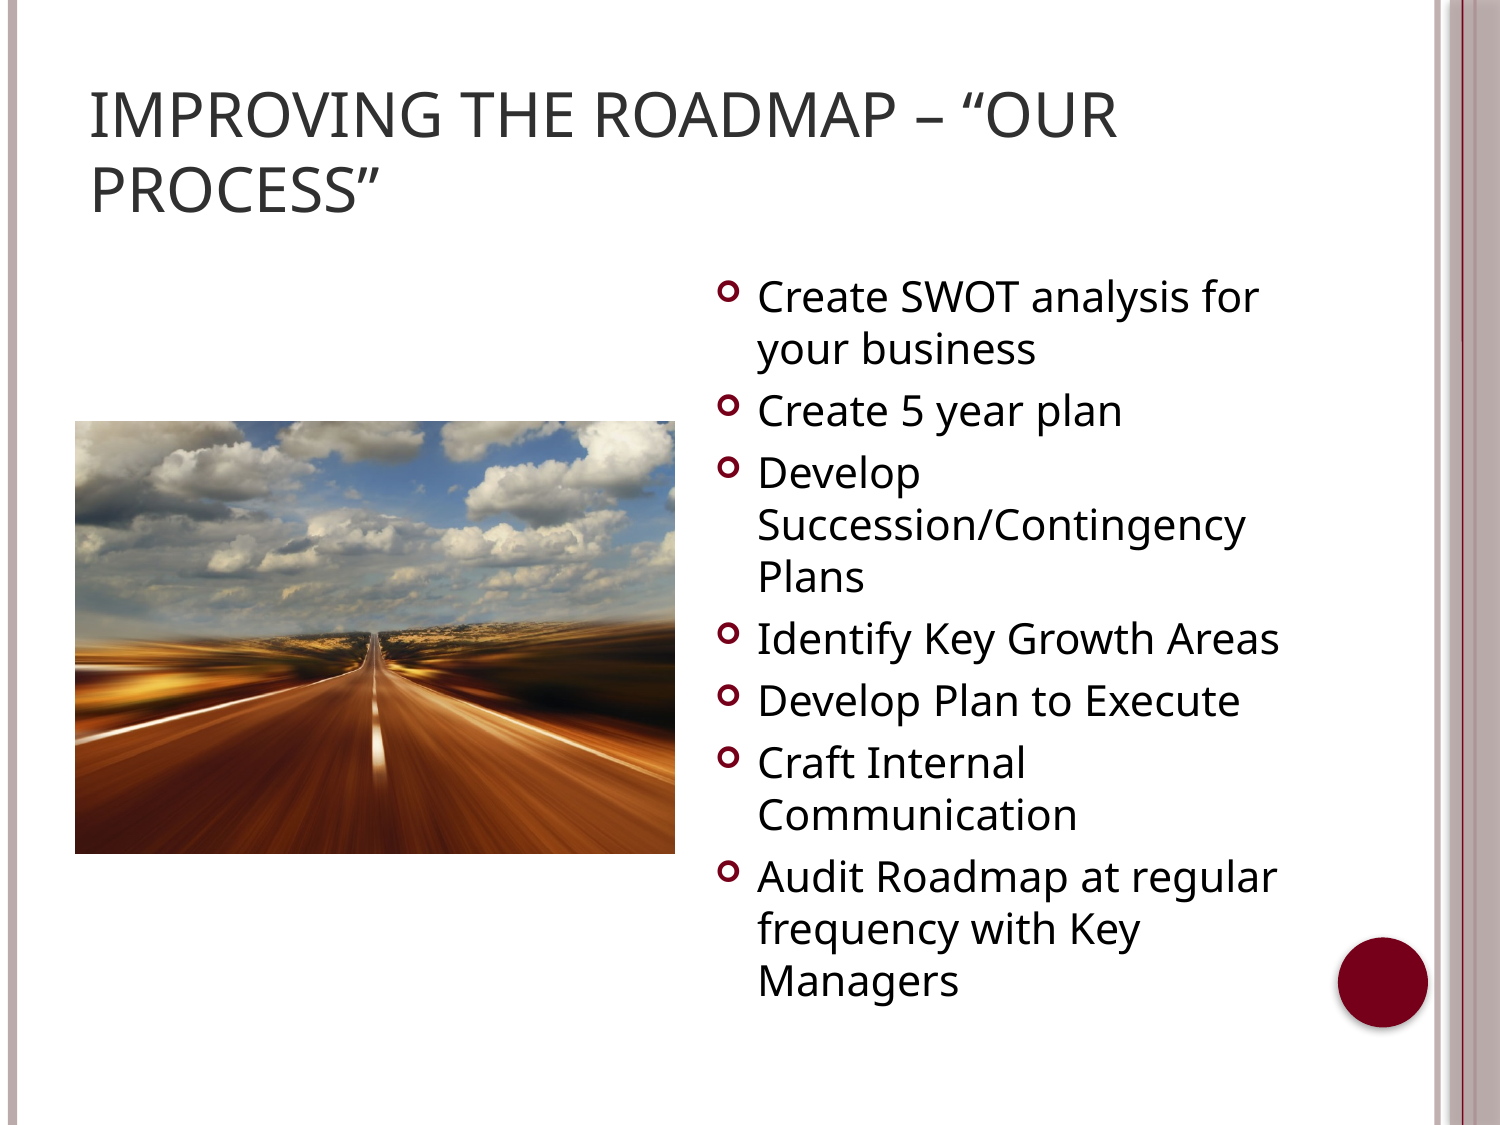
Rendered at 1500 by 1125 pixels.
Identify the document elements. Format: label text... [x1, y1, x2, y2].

title Improving the RoadMap – “Our Process” [75, 45, 1300, 233]
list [74, 421, 676, 854]
list Create SWOT analysis for your business Create 5 year plan Develop Succession/Contingency Plans Identify Key Growth Areas Develop Plan to Execute Craft Internal Communication Audit Roadmap at regular frequency with Key Managers [700, 262, 1301, 1013]
